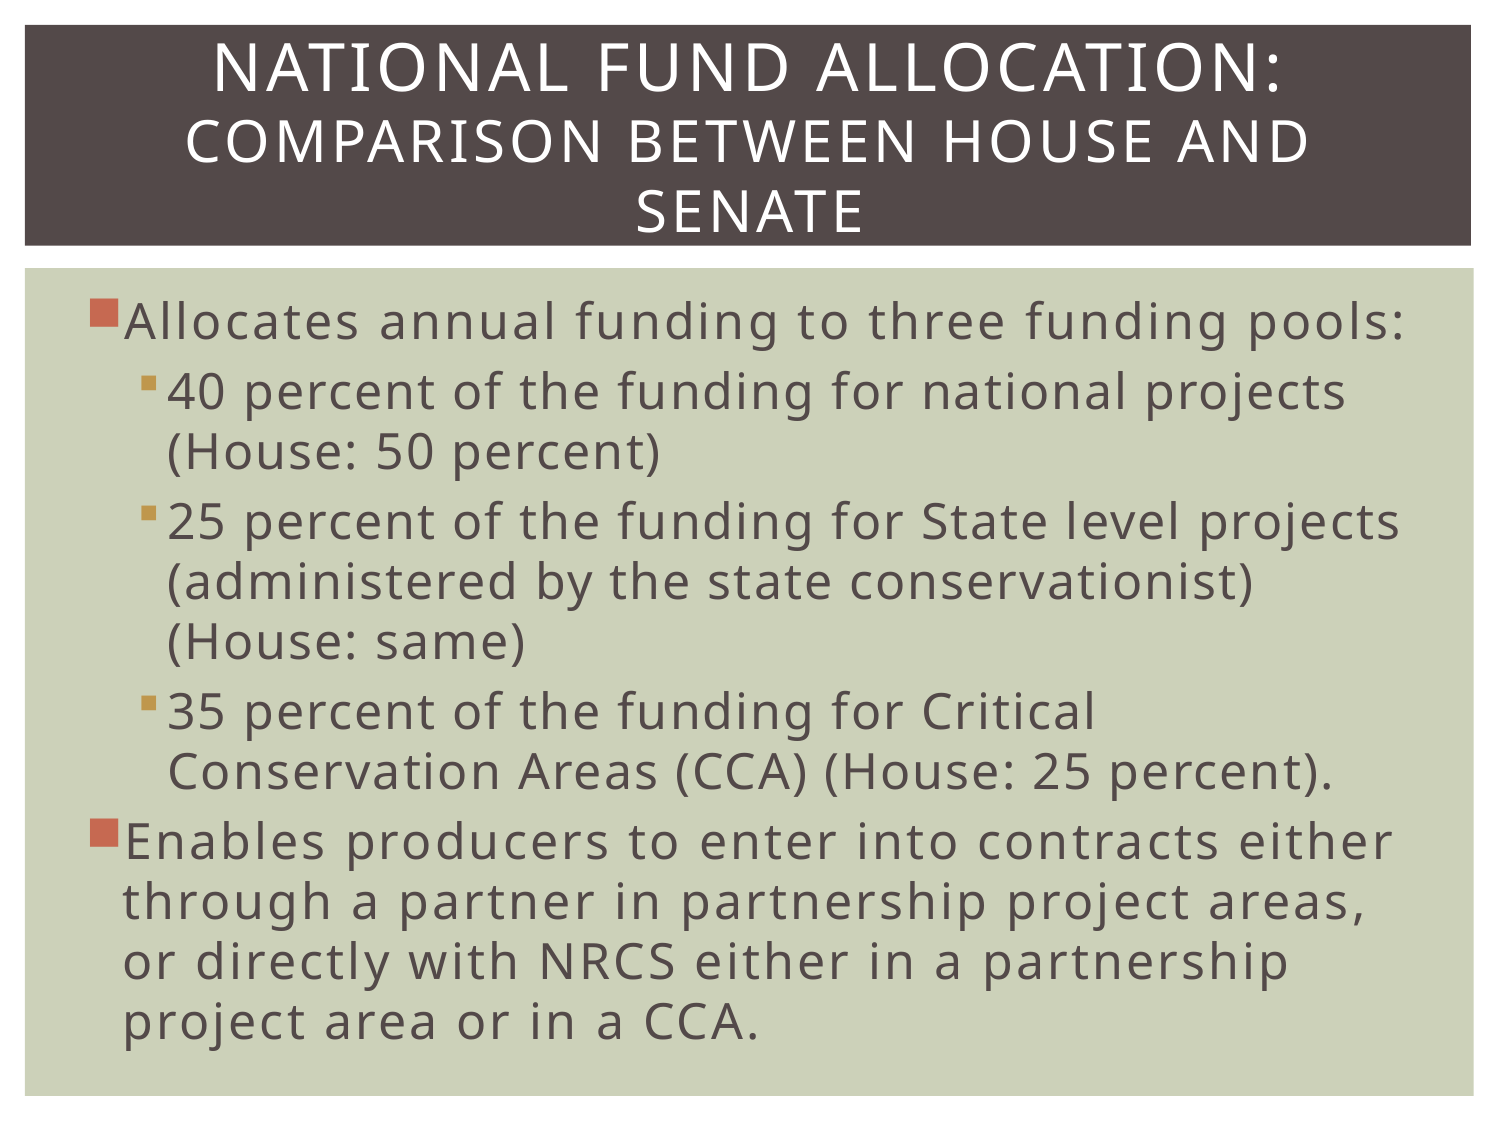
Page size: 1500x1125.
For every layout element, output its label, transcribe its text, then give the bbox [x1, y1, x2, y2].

title NATIONAL FUND ALLOCATION: COMPARISON BETWEEN HOUSE AND SENATE [62, 37, 1438, 232]
list Allocates annual funding to three funding pools: 40 percent of the funding for national projects (House: 50 percent) 25 percent of the funding for State level projects (administered by the state conservationist) (House: same) 35 percent of the funding for Critical Conservation Areas (CCA) (House: 25 percent). Enables producers to enter into contracts either through a partner in partnership project areas, or directly with NRCS either in a partnership project area or in a CCA. [62, 281, 1442, 1005]
